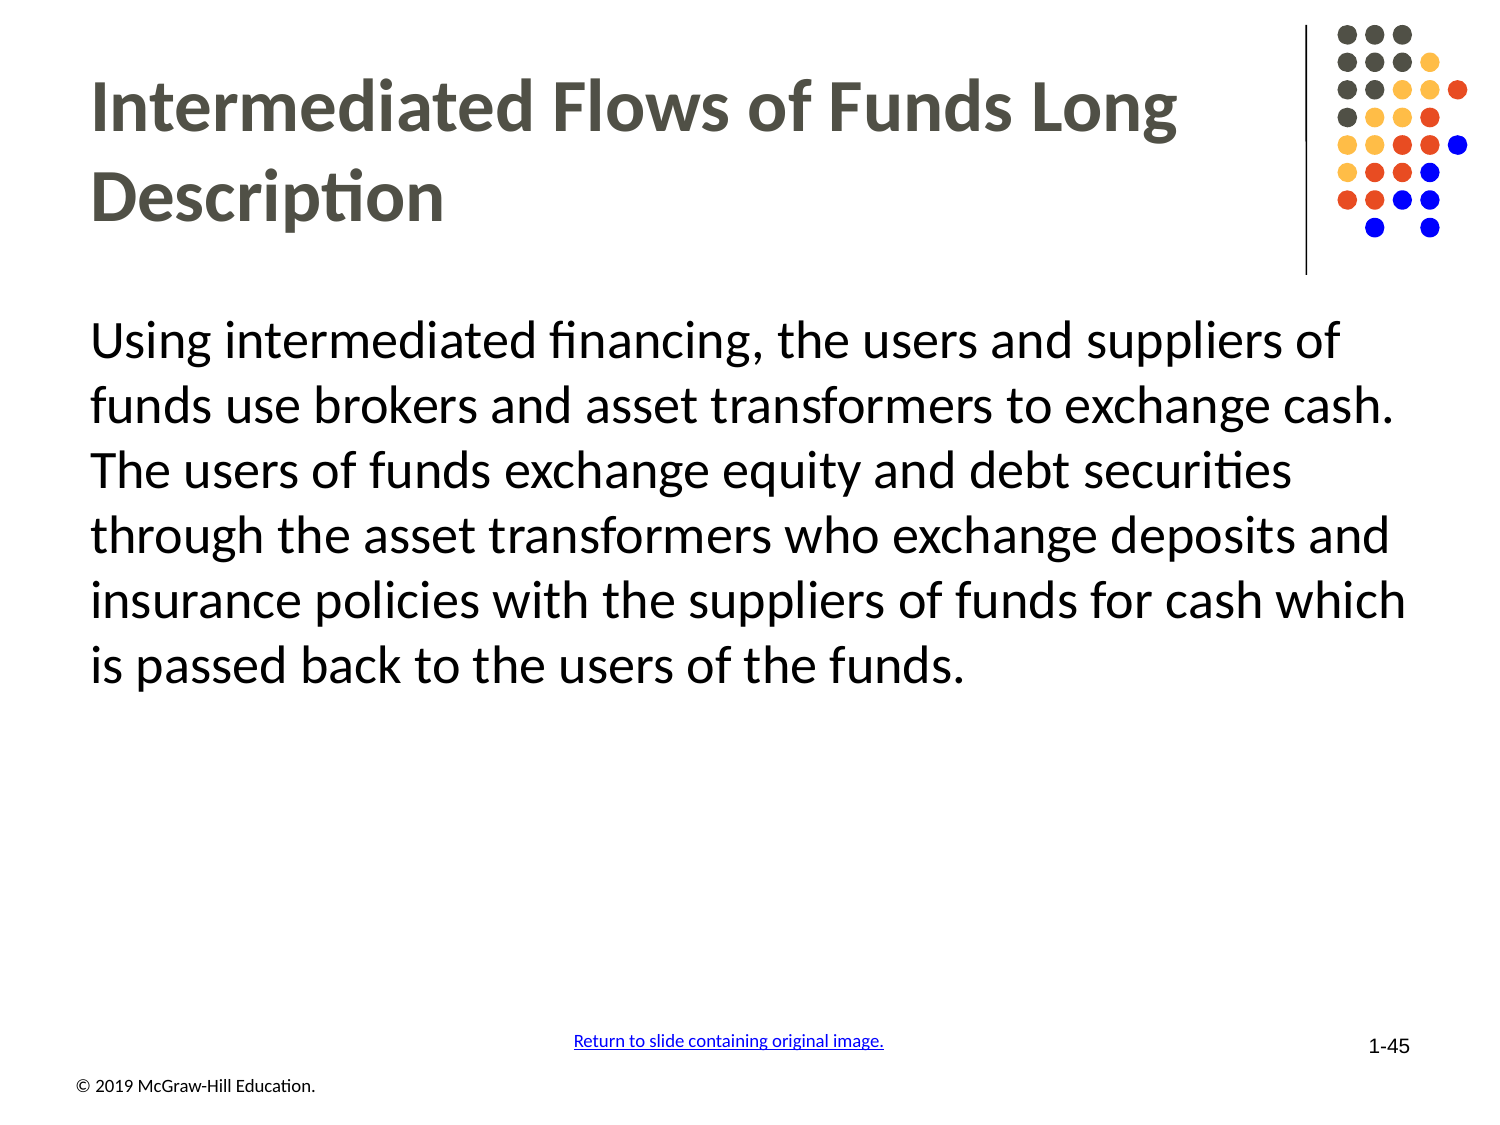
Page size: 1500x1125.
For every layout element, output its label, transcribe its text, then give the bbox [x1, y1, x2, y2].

list Return to slide containing original image. [526, 1021, 932, 1075]
list Using intermediated financing, the users and suppliers of funds use brokers and asset transformers to exchange cash. The users of funds exchange equity and debt securities through the asset transformers who exchange deposits and insurance policies with the suppliers of funds for cash which is passed back to the users of the funds. [75, 296, 1425, 804]
slide_number 1-45 [1074, 1025, 1425, 1100]
title Intermediated Flows of Funds Long Description [75, 63, 1264, 245]
